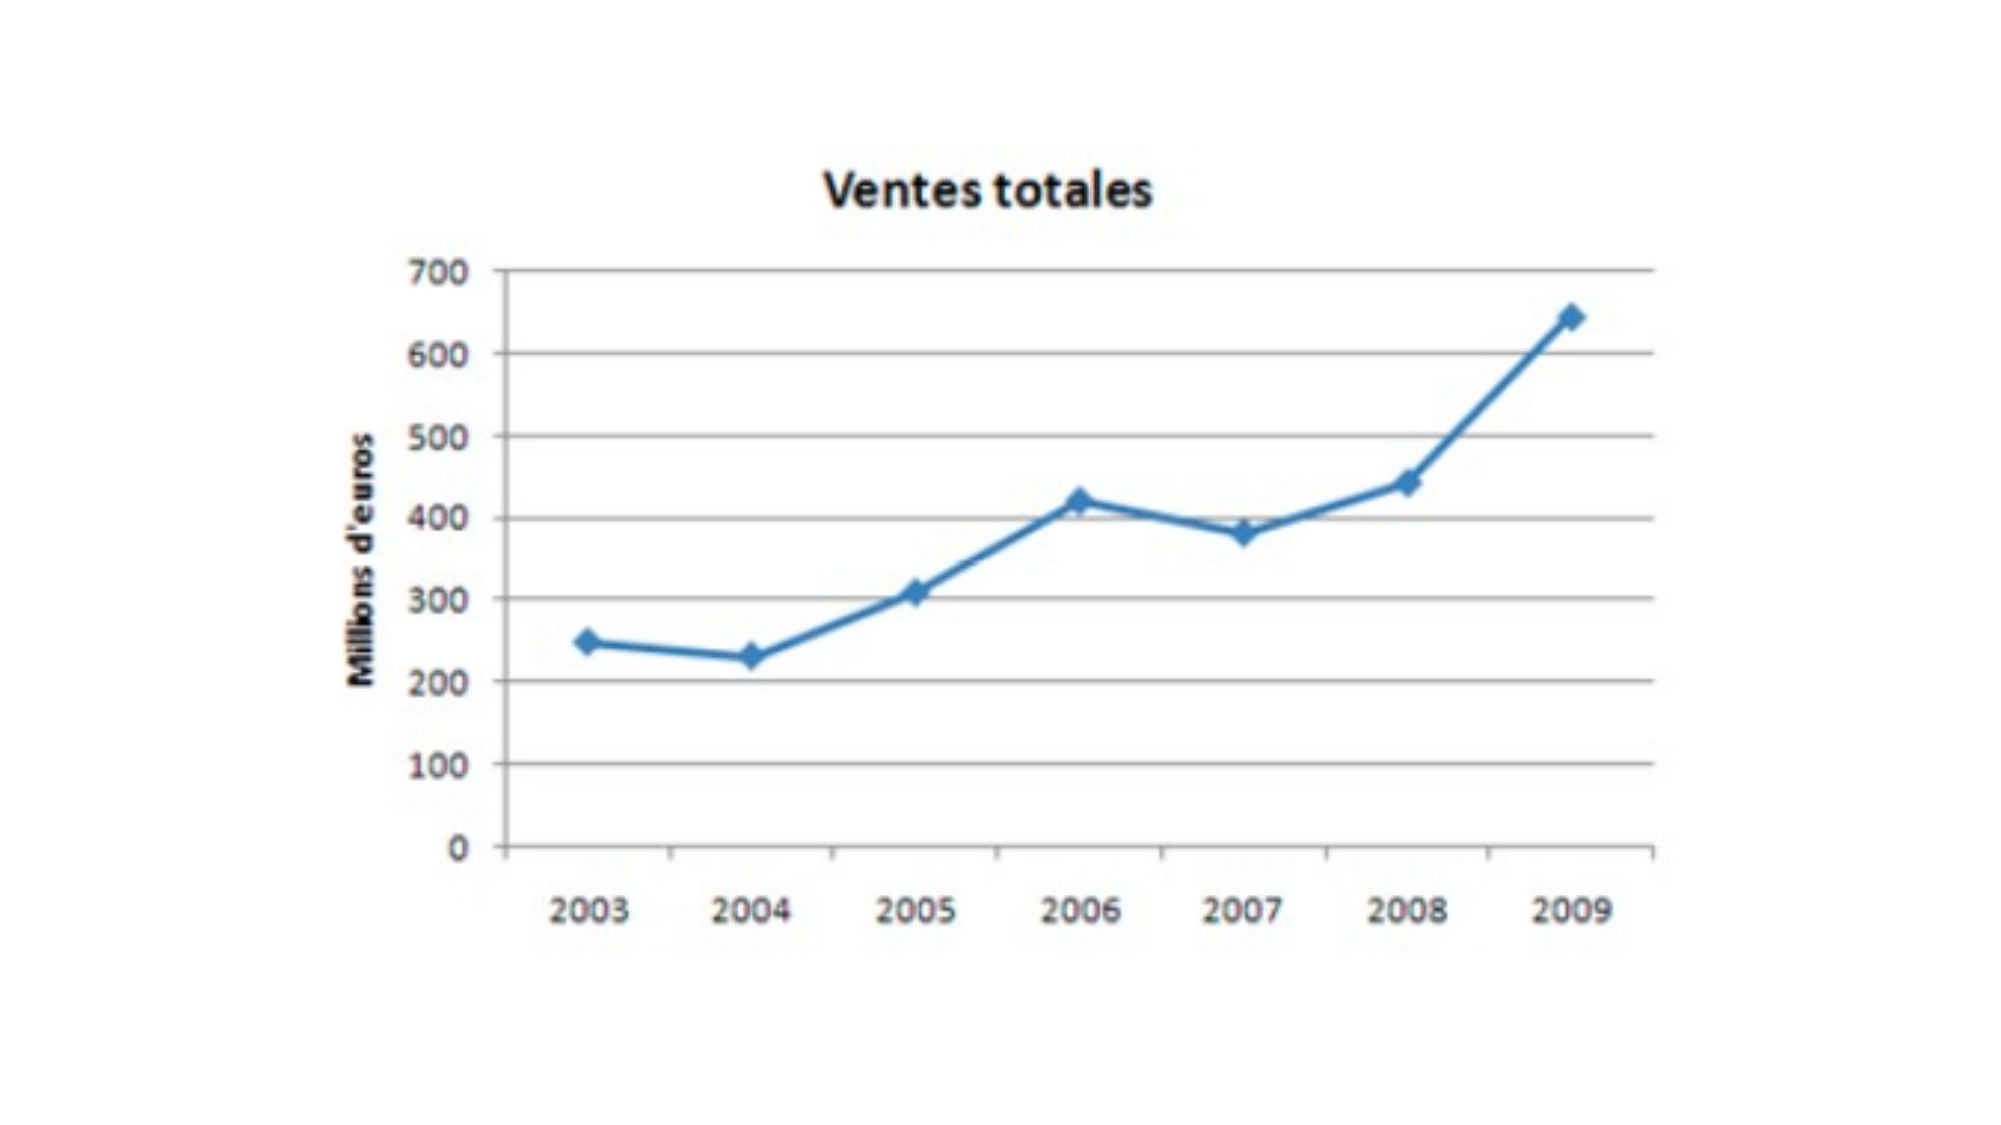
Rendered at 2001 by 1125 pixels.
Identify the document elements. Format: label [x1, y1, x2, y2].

list [296, 145, 1704, 980]
